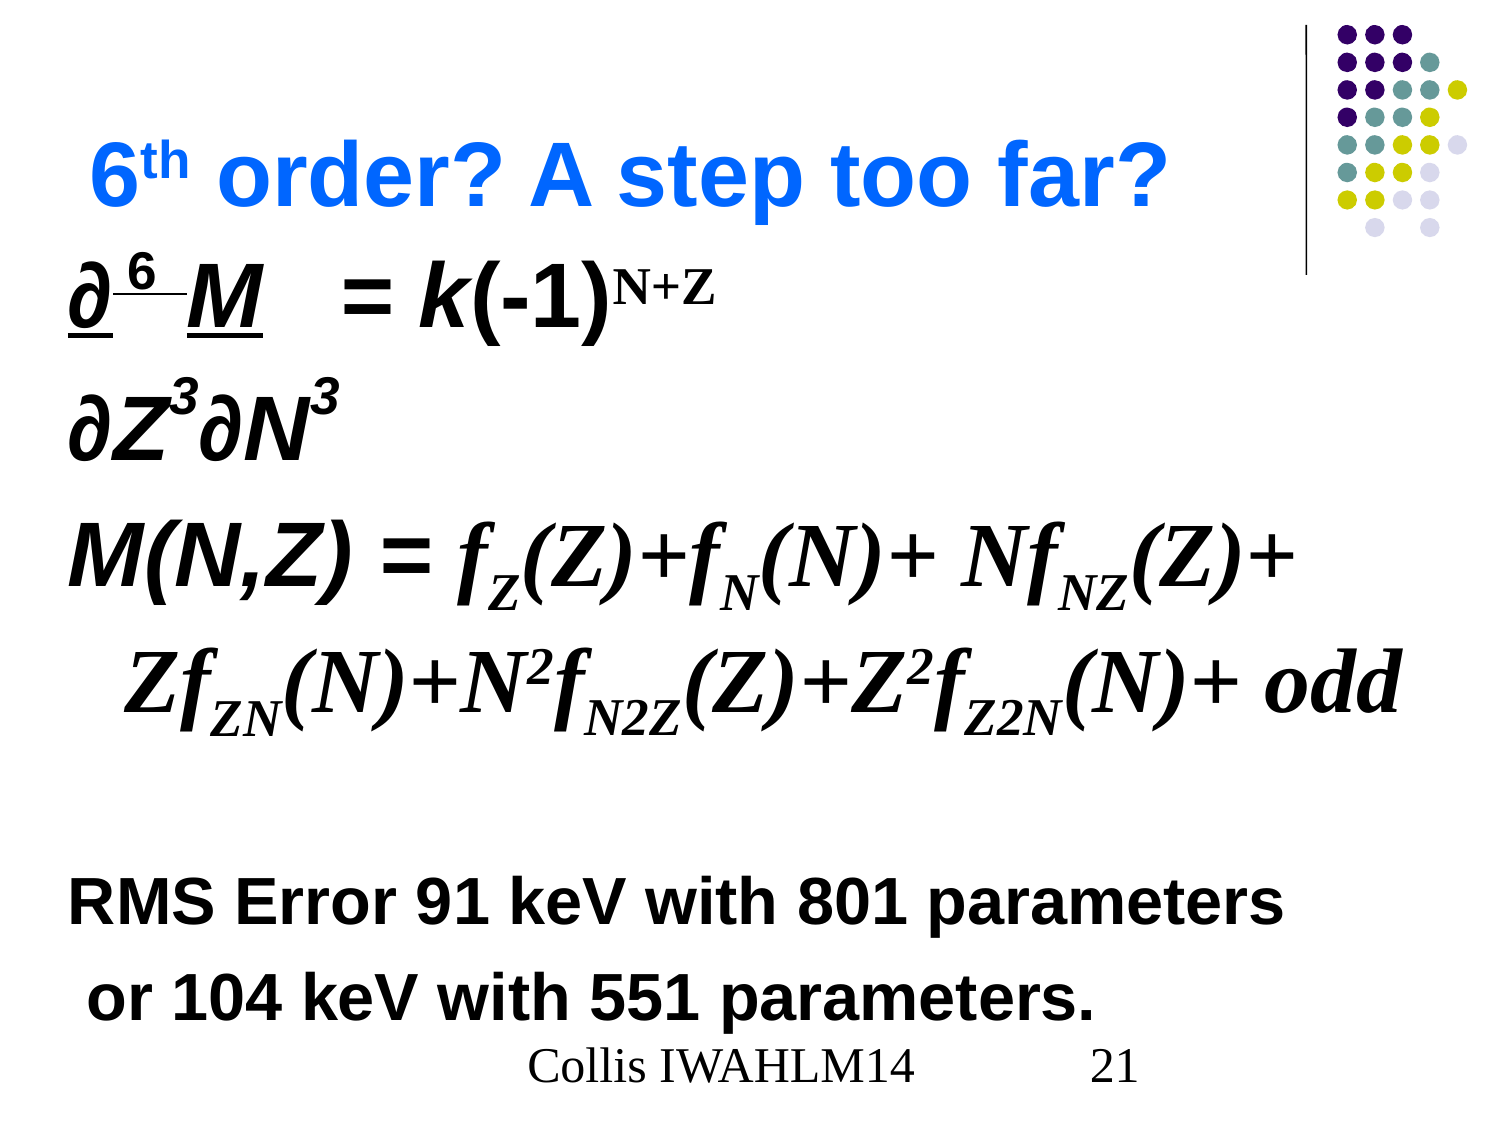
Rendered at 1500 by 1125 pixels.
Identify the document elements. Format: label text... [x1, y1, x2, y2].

footer Collis IWAHLM14 [512, 1025, 988, 1101]
slide_number 21 [1074, 1025, 1425, 1101]
title 6th order? A step too far? [75, 20, 1313, 228]
list ∂ 6 M = k(-1)N+Z ∂Z3∂N3 M(N,Z) = fZ(Z)+fN(N)+ NfNZ(Z)+ ZfZN(N)+N2fN2Z(Z)+Z2fZ2N(N)+ odd RMS Error 91 keV with 801 parameters or 104 keV with 551 parameters. [53, 228, 1500, 1006]
